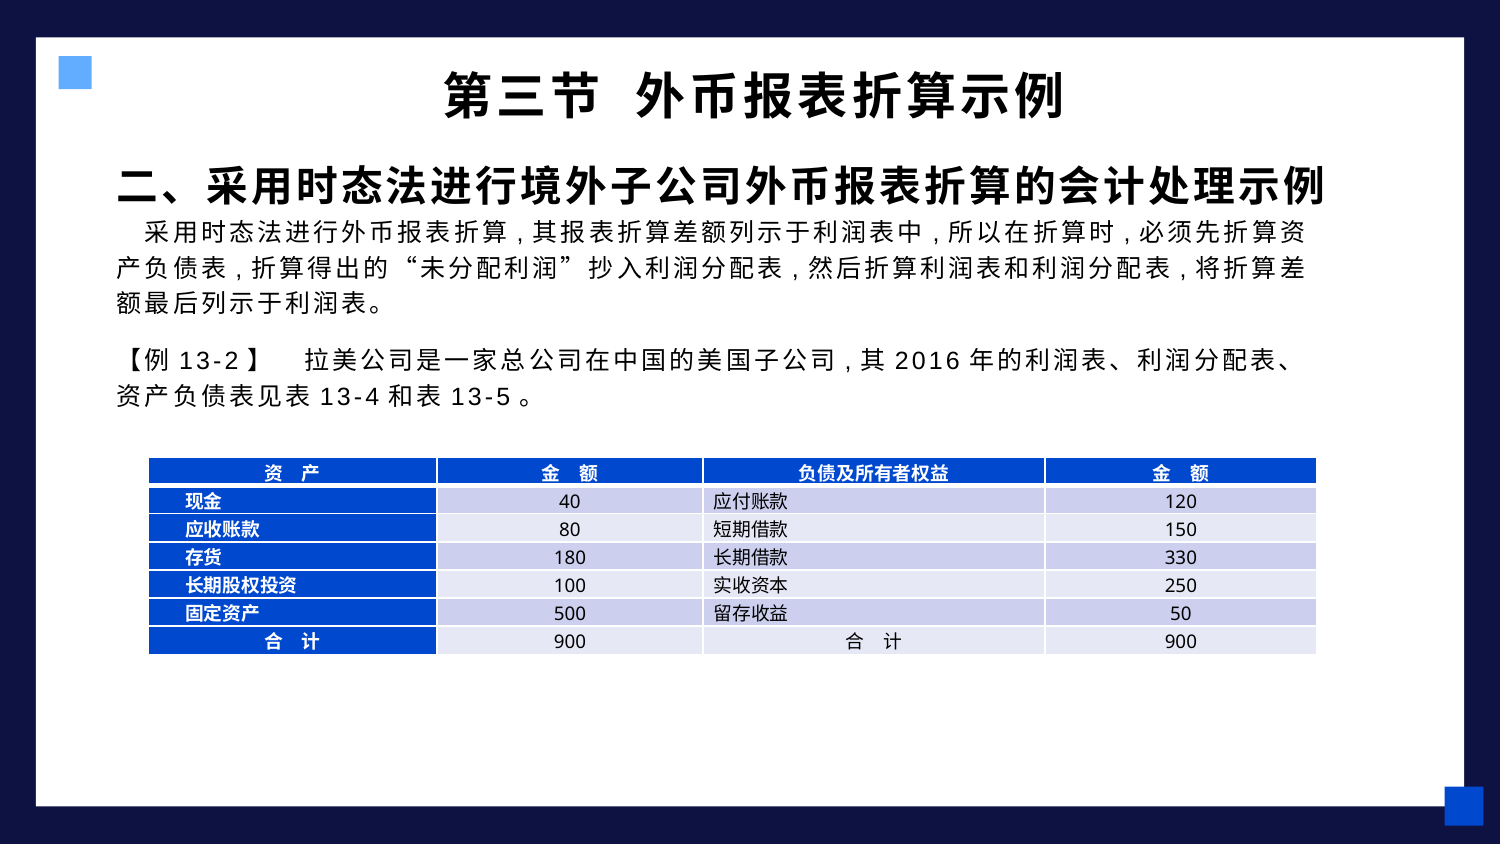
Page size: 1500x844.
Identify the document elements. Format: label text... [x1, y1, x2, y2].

table_cell 短期借款 [704, 514, 1044, 541]
table_header 负债及所有者权益 [704, 458, 1044, 483]
table_cell 应收账款 [149, 514, 436, 541]
table_cell 50 [1046, 599, 1316, 625]
table_cell 应付账款 [704, 488, 1044, 513]
table_cell 长期股权投资 [149, 571, 436, 597]
table_cell 80 [438, 514, 702, 541]
table_cell 长期借款 [704, 543, 1044, 569]
table_cell 40 [438, 488, 702, 513]
table_cell 120 [1046, 488, 1316, 513]
table_cell 留存收益 [704, 599, 1044, 625]
table_cell 150 [1046, 514, 1316, 541]
table_cell 250 [1046, 571, 1316, 597]
table_cell 合 计 [704, 627, 1044, 654]
table_header 金 额 [438, 458, 702, 483]
table_cell 实收资本 [704, 571, 1044, 597]
table_cell 合 计 [149, 627, 436, 654]
table_cell 900 [438, 627, 702, 654]
title 第三节 外币报表折算示例 [159, 43, 1344, 133]
table_cell 330 [1046, 543, 1316, 569]
table_cell 180 [438, 543, 702, 569]
list 二、采用时态法进行境外子公司外币报表折算的会计处理示例 采用时态法进行外币报表折算,其报表折算差额列示于利润表中,所以在折算时,必须先折算资产负债表,折算得出的“未分配利润”抄入利润分配表,然后折算利润表和利润分配表,将折算差额最后列示于利润表。 【例13-2】 拉美公司是一家总公司在中国的美国子公司,其2016年的利润表、利润分配表、资产负债表见表13-4和表13-5。 [100, 150, 1344, 575]
table_cell 500 [438, 599, 702, 625]
table_header 资 产 [149, 458, 436, 483]
table_cell 固定资产 [149, 599, 436, 625]
table_cell 存货 [149, 543, 436, 569]
table_cell 现金 [149, 488, 436, 513]
table_header 金 额 [1046, 458, 1316, 483]
table_cell 900 [1046, 627, 1316, 654]
table_cell 100 [438, 571, 702, 597]
